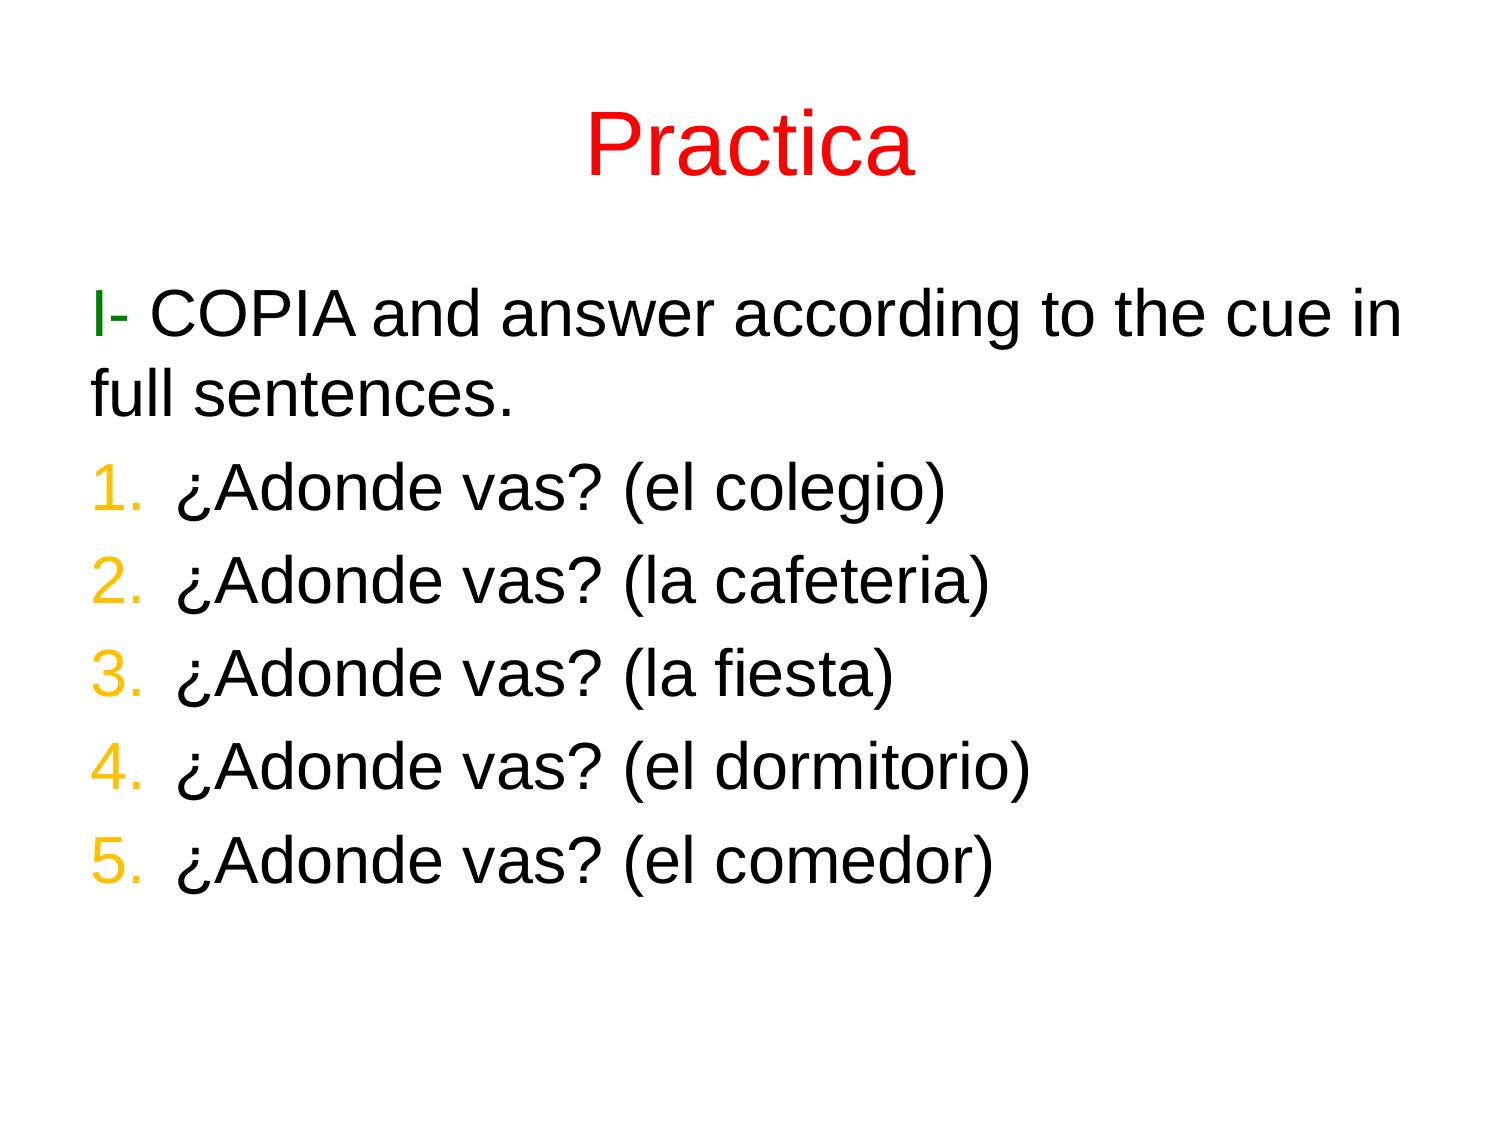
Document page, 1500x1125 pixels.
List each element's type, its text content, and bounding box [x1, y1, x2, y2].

list I- COPIA and answer according to the cue in full sentences. ¿Adonde vas? (el colegio) ¿Adonde vas? (la cafeteria) ¿Adonde vas? (la fiesta) ¿Adonde vas? (el dormitorio) ¿Adonde vas? (el comedor) [75, 262, 1425, 1005]
title Practica [75, 45, 1425, 233]
